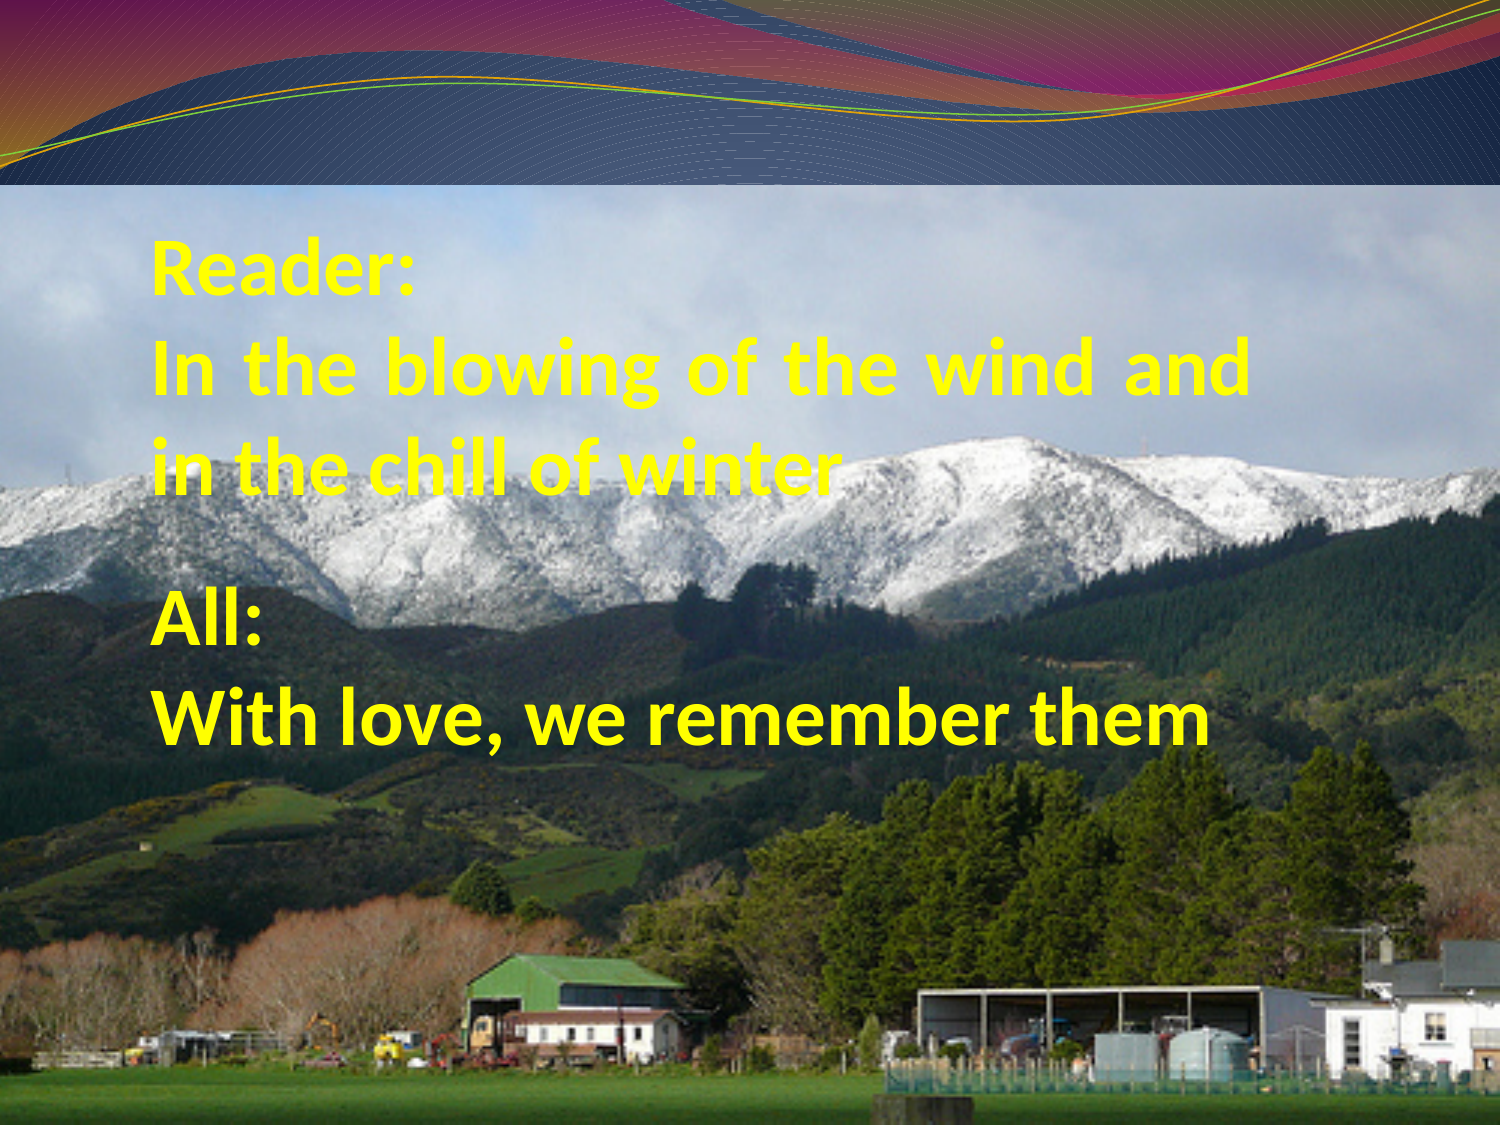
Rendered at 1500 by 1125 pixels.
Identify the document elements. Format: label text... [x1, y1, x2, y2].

text_box Reader: In the blowing of the wind and in the chill of winter All: With love, we remember them [135, 105, 1270, 184]
picture [0, 185, 1500, 1125]
